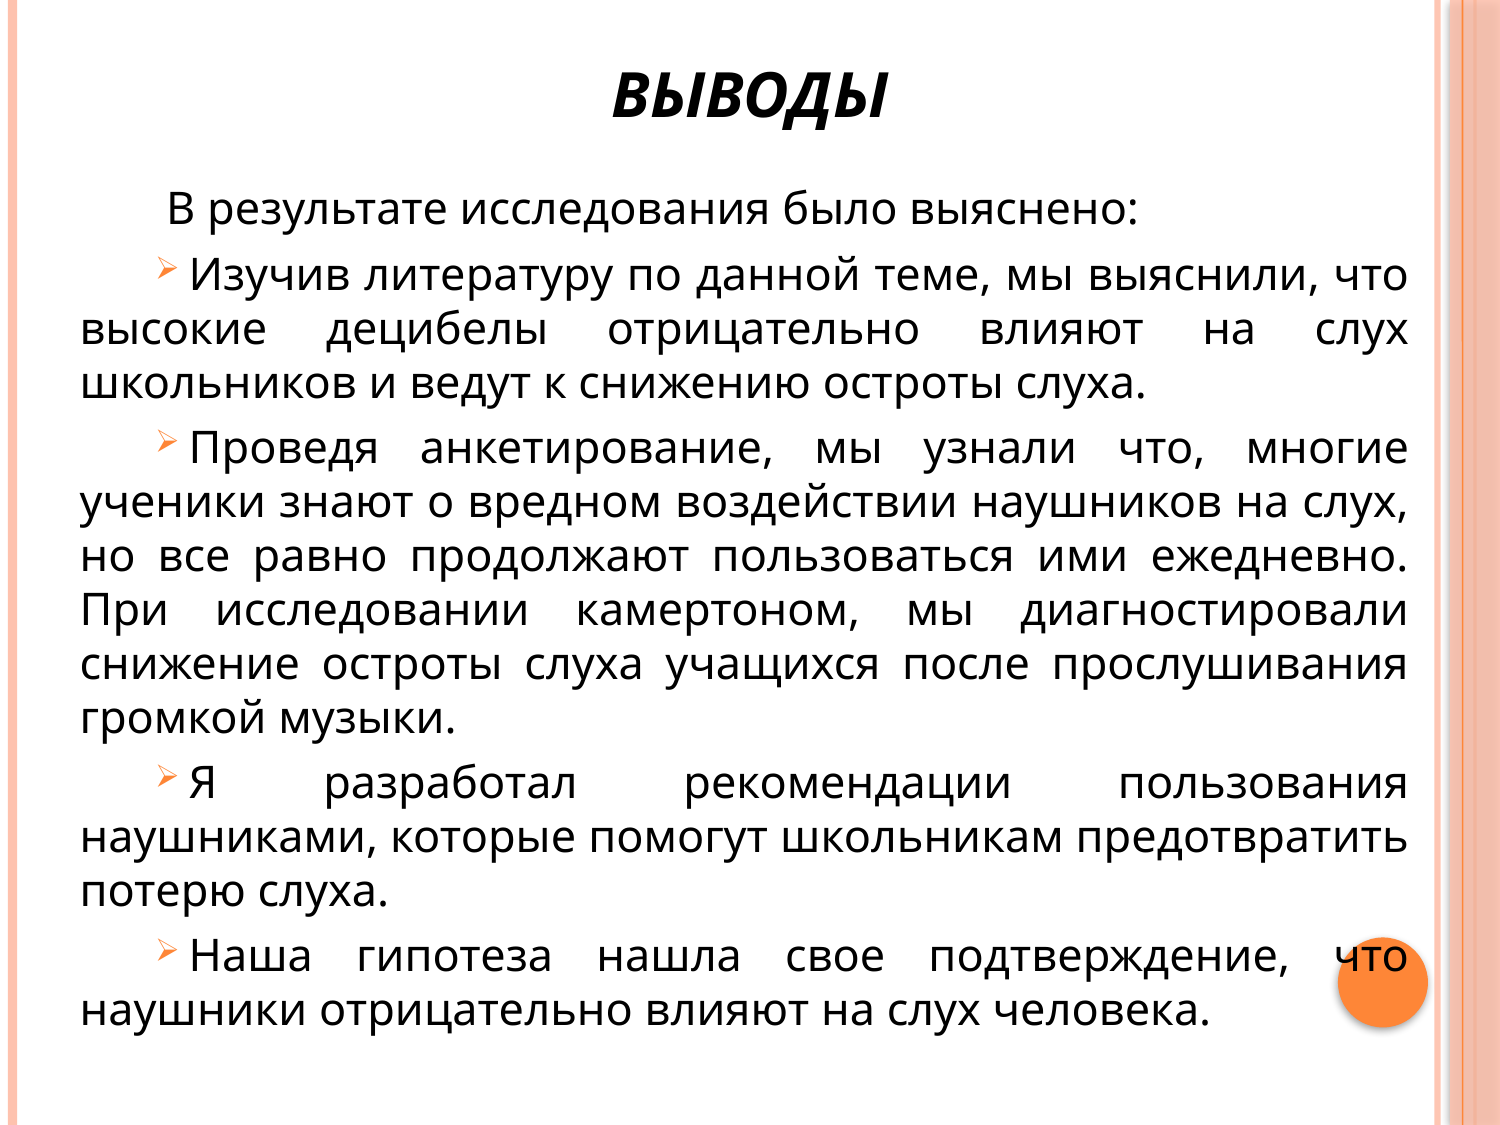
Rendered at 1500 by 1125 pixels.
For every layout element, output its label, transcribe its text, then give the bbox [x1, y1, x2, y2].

title Выводы [75, 45, 1425, 138]
list В результате исследования было выяснено: Изучив литературу по данной теме, мы выяснили, что высокие децибелы отрицательно влияют на слух школьников и ведут к снижению остроты слуха. Проведя анкетирование, мы узнали что, многие ученики знают о вредном воздействии наушников на слух, но все равно продолжают пользоваться ими ежедневно. При исследовании камертоном, мы диагностировали снижение остроты слуха учащихся после прослушивания громкой музыки. Я разработал рекомендации пользования наушниками, которые помогут школьникам предотвратить потерю слуха. Наша гипотеза нашла свое подтверждение, что наушники отрицательно влияют на слух человека. [64, 172, 1425, 1047]
